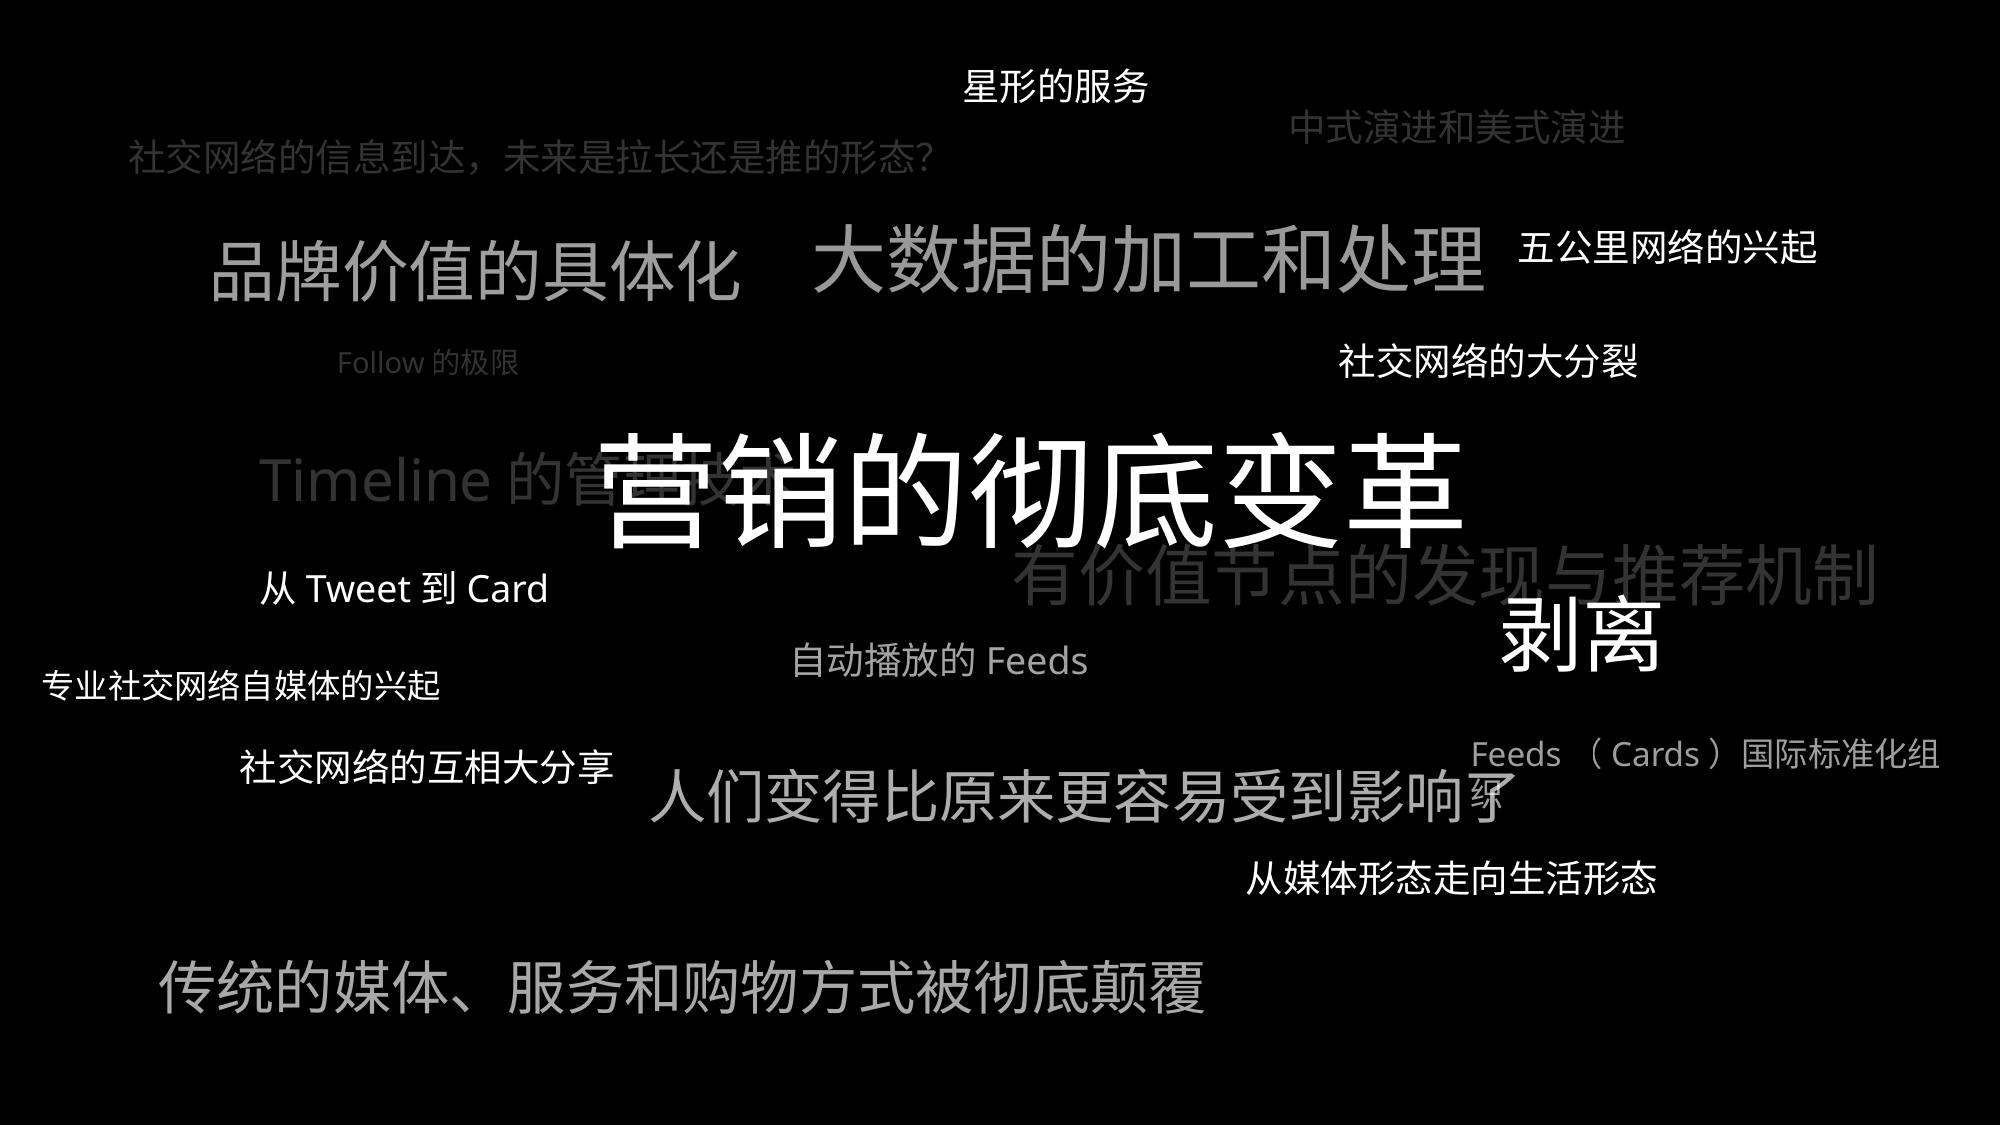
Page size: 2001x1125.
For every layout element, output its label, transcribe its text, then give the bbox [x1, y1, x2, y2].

text_box 剥离 [1484, 574, 1922, 690]
text_box 专业社交网络自媒体的兴起 [26, 657, 530, 713]
text_box Feeds（Cards）国际标准化组织 [1455, 725, 1981, 820]
text_box 有价值节点的发现与推荐机制 [996, 526, 1915, 622]
text_box 社交网络的互相大分享 [224, 736, 824, 797]
text_box 自动播放的Feeds [774, 629, 1274, 690]
text_box 大数据的加工和处理 [796, 205, 1508, 311]
text_box 中式演进和美式演进 [1273, 96, 1689, 157]
text_box 五公里网络的兴起 [1503, 216, 1981, 277]
text_box 社交网络的大分裂 [1323, 330, 1778, 391]
text_box 传统的媒体、服务和购物方式被彻底颠覆 [143, 943, 1231, 1029]
text_box 从Tweet到Card [244, 558, 573, 618]
text_box 品牌价值的具体化 [193, 222, 801, 317]
text_box 从媒体形态走向生活形态 [1230, 847, 1846, 907]
text_box 人们变得比原来更容易受到影响了 [633, 753, 1646, 838]
text_box Timeline的管理技术 [244, 435, 578, 520]
text_box Follow的极限 [322, 337, 737, 388]
text_box 星形的服务 [947, 55, 1536, 116]
text_box 营销的彻底变革 [578, 406, 1504, 571]
text_box 社交网络的信息到达，未来是拉长还是推的形态？ [113, 127, 1000, 187]
